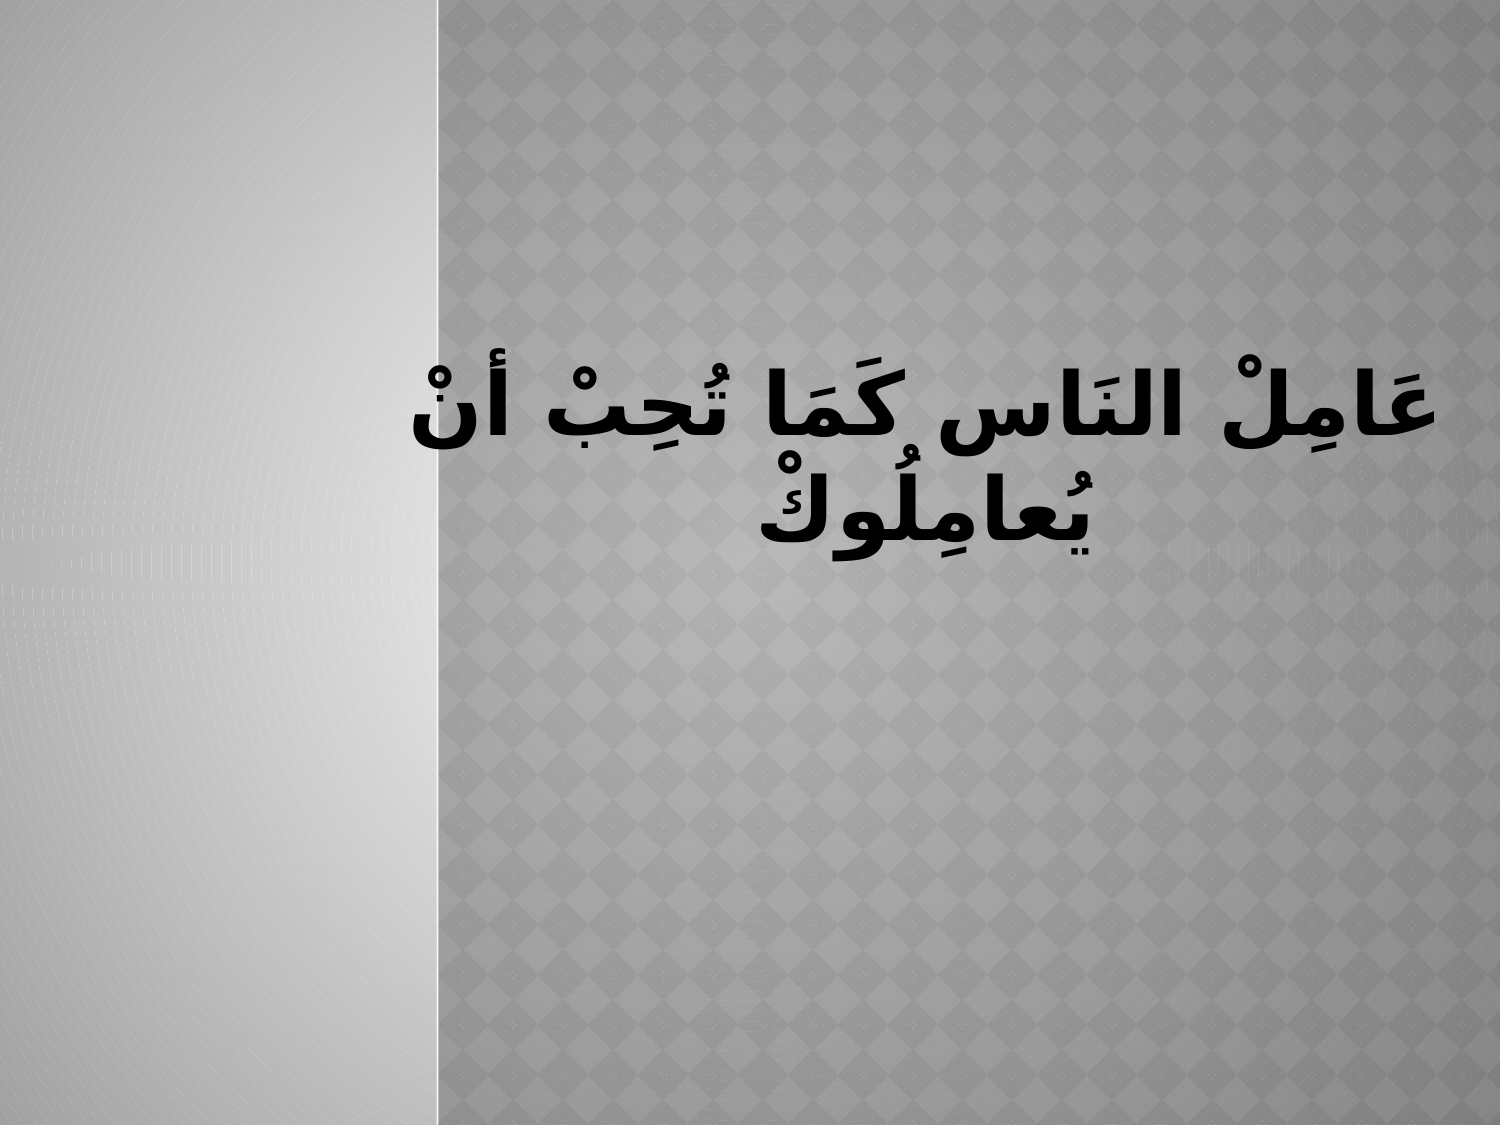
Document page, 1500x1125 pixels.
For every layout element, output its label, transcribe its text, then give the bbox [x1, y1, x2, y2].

title عَامِلْ النَاس كَمَا تُحِبْ أنْ يُعامِلُوكْ [351, 187, 1500, 558]
